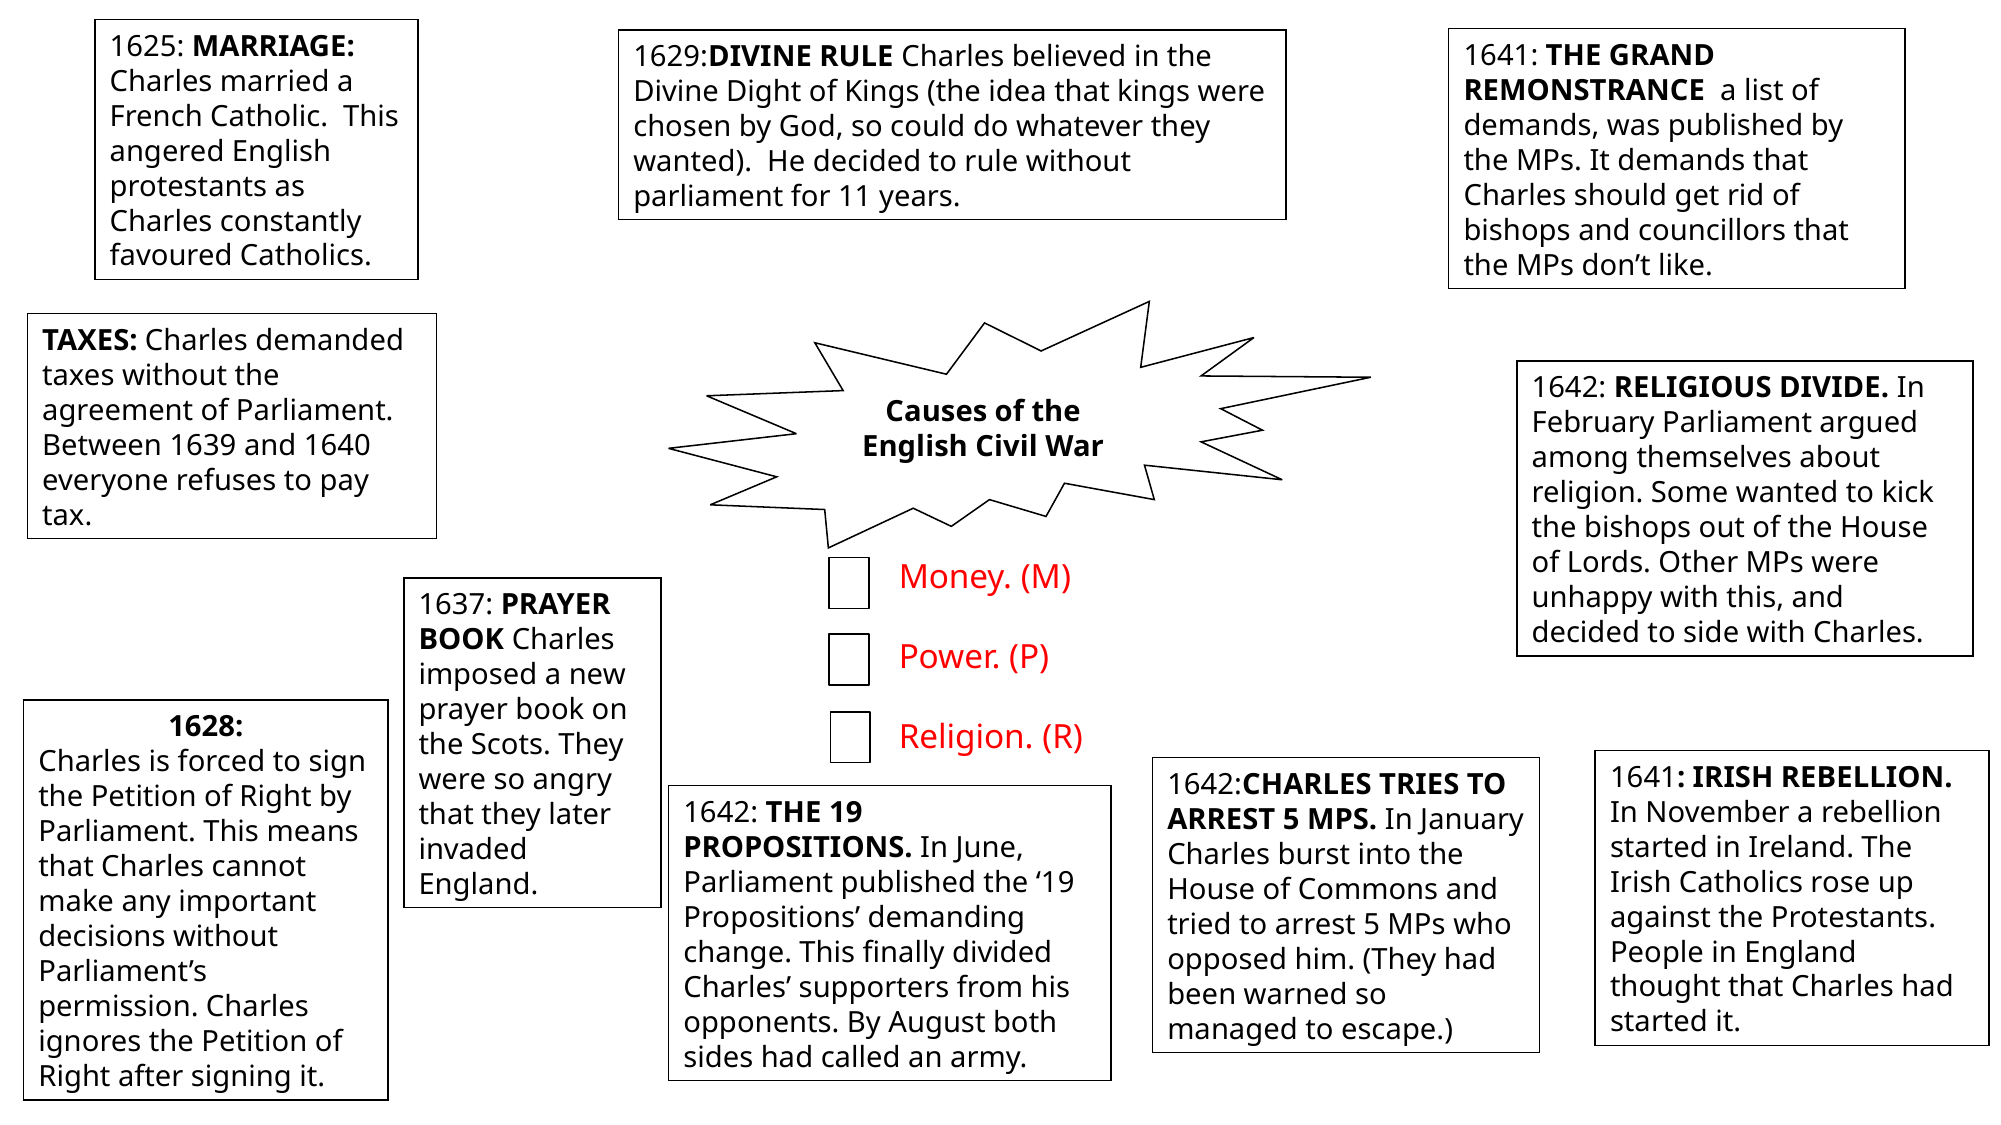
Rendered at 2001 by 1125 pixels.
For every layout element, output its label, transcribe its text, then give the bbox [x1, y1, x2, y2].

text_box [829, 557, 869, 609]
text_box [830, 711, 870, 763]
text_box 1642: RELIGIOUS DIVIDE. In February Parliament argued among themselves about religion. Some wanted to kick the bishops out of the House of Lords. Other MPs were unhappy with this, and decided to side with Charles. [1516, 361, 1974, 657]
text_box [668, 391, 1155, 548]
text_box 1642: THE 19 PROPOSITIONS. In June, Parliament published the ‘19 Propositions’ demanding change. This finally divided Charles’ supporters from his opponents. By August both sides had called an army. [668, 785, 1111, 1081]
text_box Money. (M) Power. (P) Religion. (R) [848, 547, 1714, 763]
text_box Causes of the English Civil War [817, 384, 1150, 470]
text_box 1641: IRISH REBELLION. In November a rebellion started in Ireland. The Irish Catholics rose up against the Protestants. People in England thought that Charles had started it. [1595, 750, 1990, 1046]
text_box TAXES: Charles demanded taxes without the agreement of Parliament. Between 1639 and 1640 everyone refuses to pay tax. [27, 313, 437, 539]
text_box 1625: MARRIAGE: Charles married a French Catholic. This angered English protestants as Charles constantly favoured Catholics. [94, 19, 418, 280]
text_box 1642:CHARLES TRIES TO ARREST 5 MPS. In January Charles burst into the House of Commons and tried to arrest 5 MPs who opposed him. (They had been warned so managed to escape.) [1152, 763, 1540, 1053]
text_box [829, 634, 869, 685]
text_box 1628: Charles is forced to sign the Petition of Right by Parliament. This means that Charles cannot make any important decisions without Parliament’s permission. Charles ignores the Petition of Right after signing it. [23, 700, 389, 1100]
text_box 1629:DIVINE RULE Charles believed in the Divine Dight of Kings (the idea that kings were chosen by God, so could do whatever they wanted). He decided to rule without parliament for 11 years. [618, 30, 1287, 220]
text_box [814, 301, 1371, 480]
text_box 1637: PRAYER BOOK Charles imposed a new prayer book on the Scots. They were so angry that they later invaded England. [403, 578, 662, 908]
text_box 1641: THE GRAND REMONSTRANCE a list of demands, was published by the MPs. It demands that Charles should get rid of bishops and councillors that the MPs don’t like. [1448, 28, 1906, 289]
